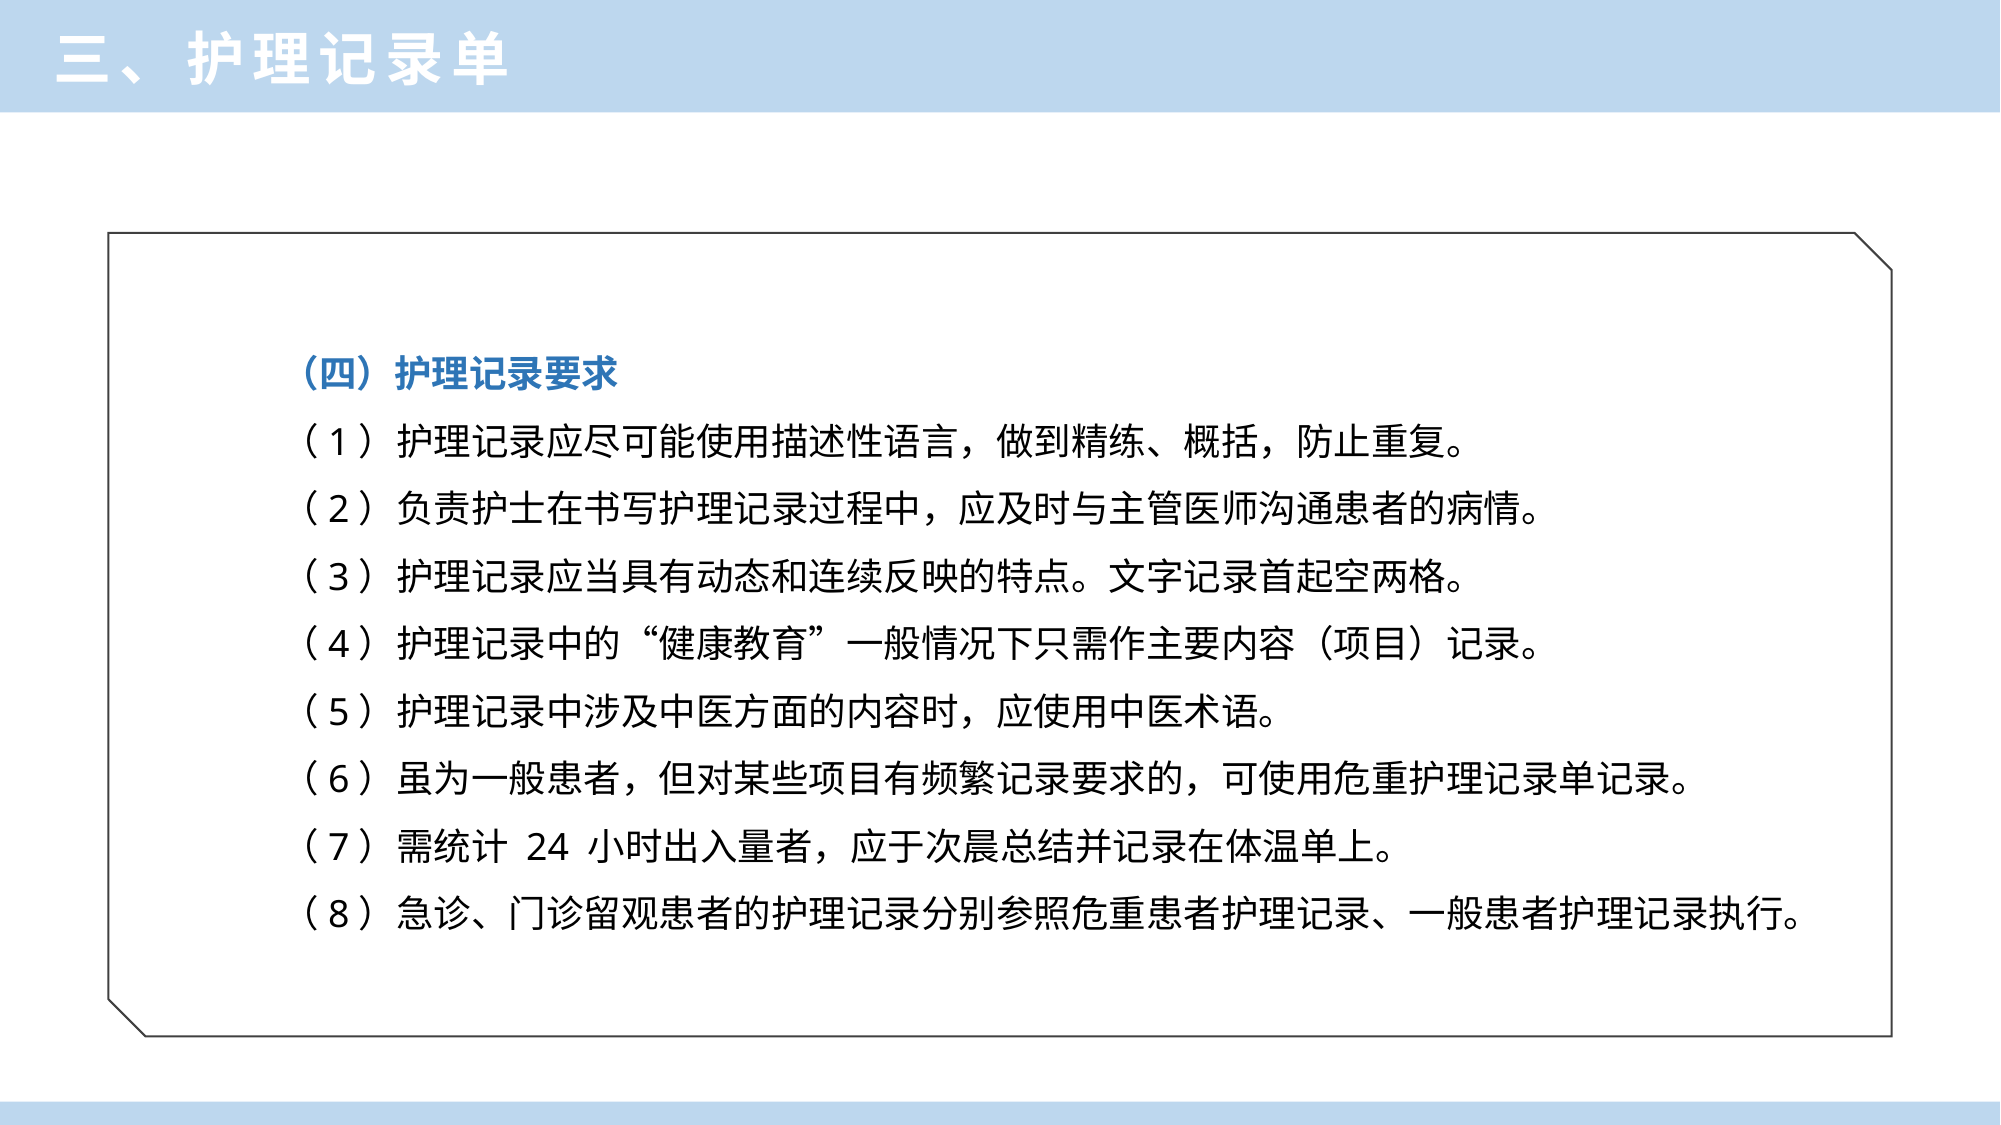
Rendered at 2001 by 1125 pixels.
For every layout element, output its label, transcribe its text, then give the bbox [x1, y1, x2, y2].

text_box 三、护理记录单 [41, 16, 522, 98]
text_box [107, 231, 1893, 1038]
text_box （四）护理记录要求 （1）护理记录应尽可能使用描述性语言，做到精练、概括，防止重复。 （2）负责护士在书写护理记录过程中，应及时与主管医师沟通患者的病情。 （3）护理记录应当具有动态和连续反映的特点。文字记录首起空两格。 （4）护理记录中的“健康教育”一般情况下只需作主要内容（项目）记录。 （5）护理记录中涉及中医方面的内容时，应使用中医术语。 （6）虽为一般患者，但对某些项目有频繁记录要求的，可使用危重护理记录单记录。 （7）需统计 24 小时出入量者，应于次晨总结并记录在体温单上。 （8）急诊、门诊留观患者的护理记录分别参照危重患者护理记录、一般患者护理记录执行。 [191, 320, 1836, 943]
